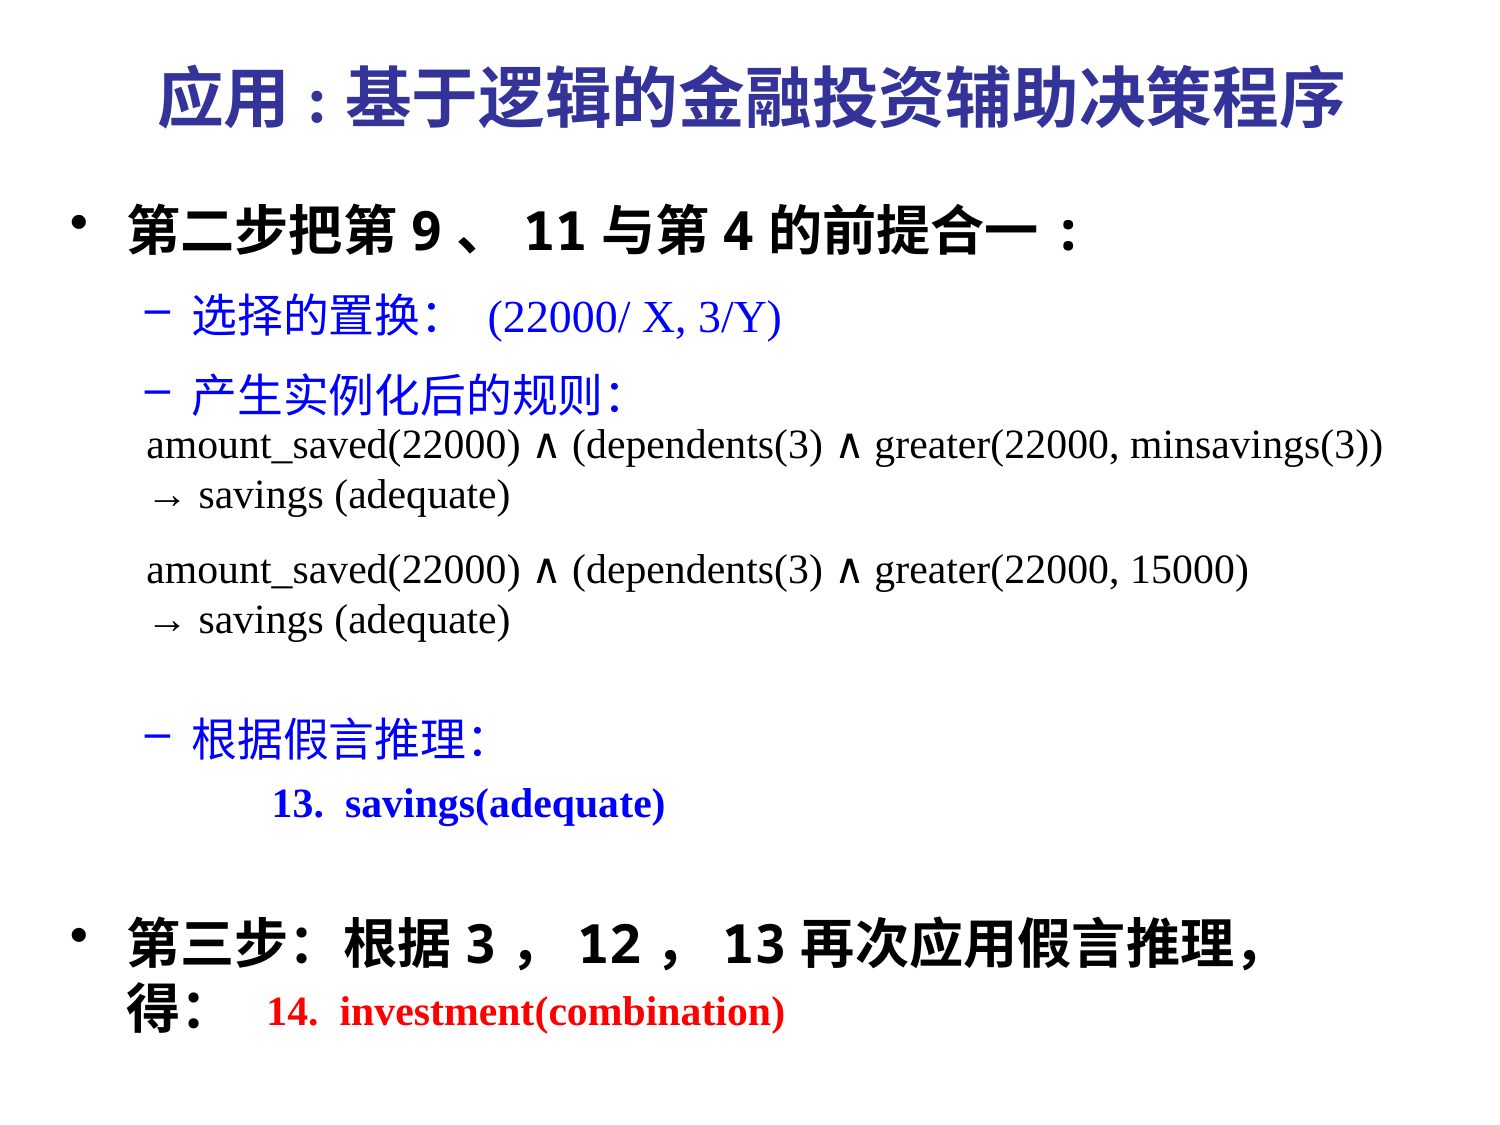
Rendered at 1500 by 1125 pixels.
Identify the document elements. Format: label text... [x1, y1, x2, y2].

text_box 14. investment(combination) [251, 975, 812, 1041]
text_box 13. savings(adequate) [256, 768, 692, 833]
text_box amount_saved(22000) ∧ (dependents(3) ∧ greater(22000, minsavings(3)) → savings (adequate) amount_saved(22000) ∧ (dependents(3) ∧ greater(22000, 15000) → savings (adequate) [131, 408, 1500, 649]
title 应用:基于逻辑的金融投资辅助决策程序 [76, 31, 1427, 161]
list 第二步把第9、11与第4的前提合一: 选择的置换： (22000/ X, 3/Y) 产生实例化后的规则： 根据假言推理： 第三步：根据3，12，13再次应用假言推理，得： [69, 196, 1345, 598]
